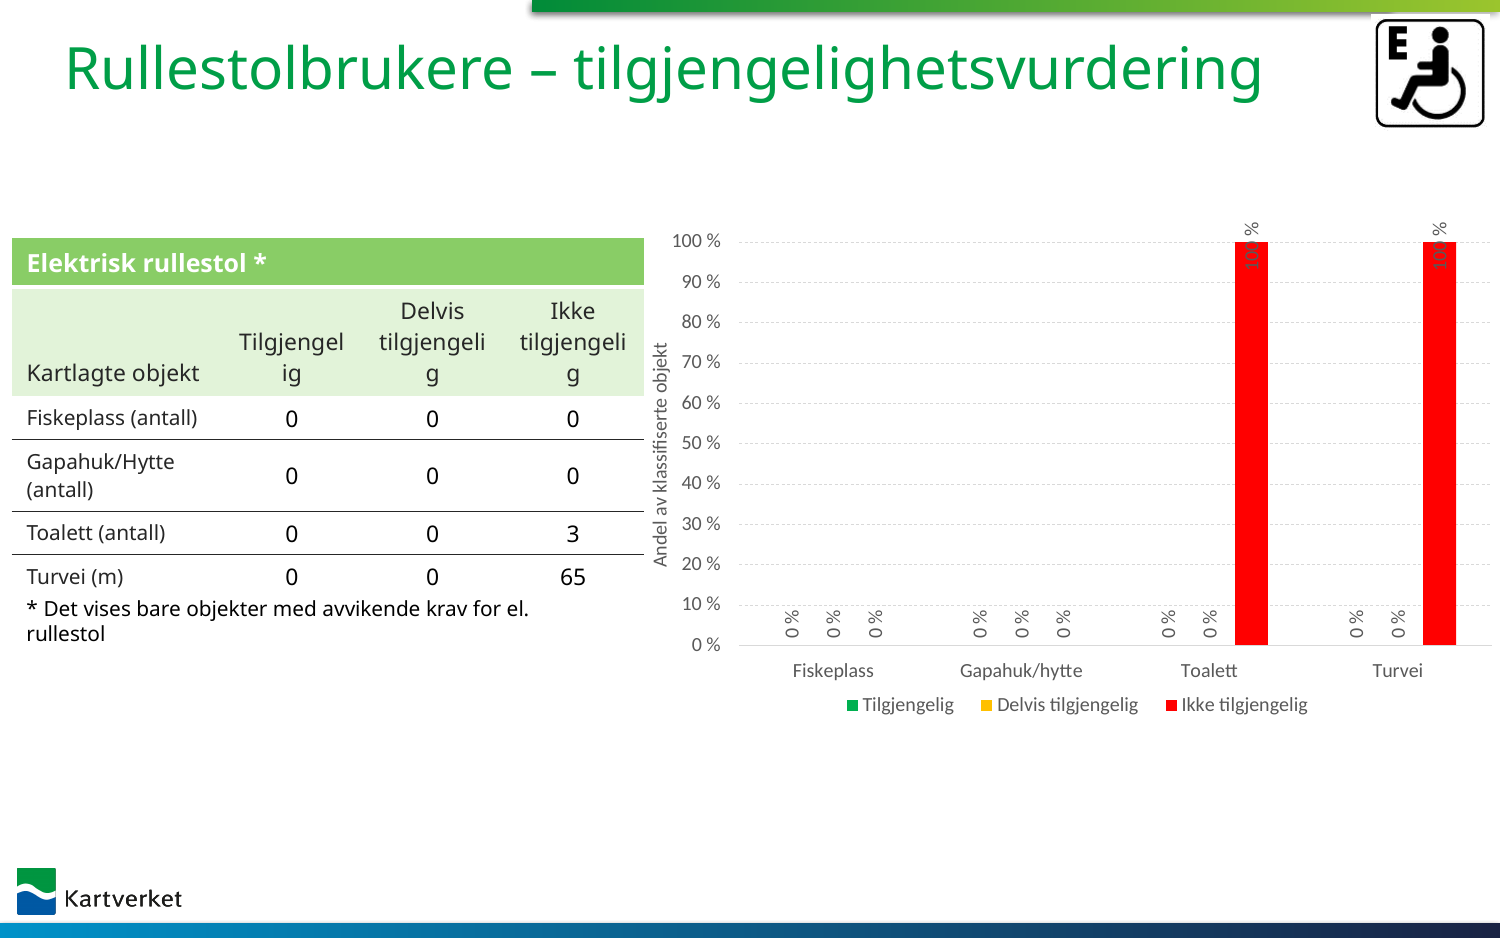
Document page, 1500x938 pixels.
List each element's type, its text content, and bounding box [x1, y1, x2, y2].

text_box Rullestolbrukere – tilgjengelighetsvurdering [49, 12, 1372, 109]
table_cell 0 [362, 512, 503, 554]
table_cell 0 [222, 555, 362, 588]
table_cell Fiskeplass (antall) [12, 396, 222, 439]
table_cell 65 [503, 555, 638, 598]
table_cell Kartlagte objekt [12, 289, 222, 396]
table_header Elektrisk rullestol * [12, 238, 638, 285]
table_cell 0 [362, 440, 503, 511]
table_cell Toalett (antall) [12, 512, 222, 554]
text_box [1371, 13, 1491, 133]
table_cell Tilgjengelig [222, 289, 362, 396]
text_box * Det vises bare objekter med avvikende krav for el. rullestol [11, 588, 597, 653]
table_cell 3 [503, 512, 638, 554]
table_cell 0 [222, 440, 362, 511]
table_cell Gapahuk/Hytte (antall) [12, 440, 222, 511]
table_cell 0 [222, 396, 362, 439]
table_cell Turvei (m) [12, 555, 222, 588]
table_cell Ikke tilgjengelig [503, 289, 638, 396]
table_cell 0 [362, 396, 503, 439]
table_cell 0 [503, 440, 638, 511]
table_cell 0 [503, 396, 638, 439]
table_cell 0 [222, 512, 362, 554]
table_cell Delvis tilgjengelig [362, 289, 503, 396]
picture [643, 218, 1500, 728]
table_cell 0 [362, 555, 503, 588]
